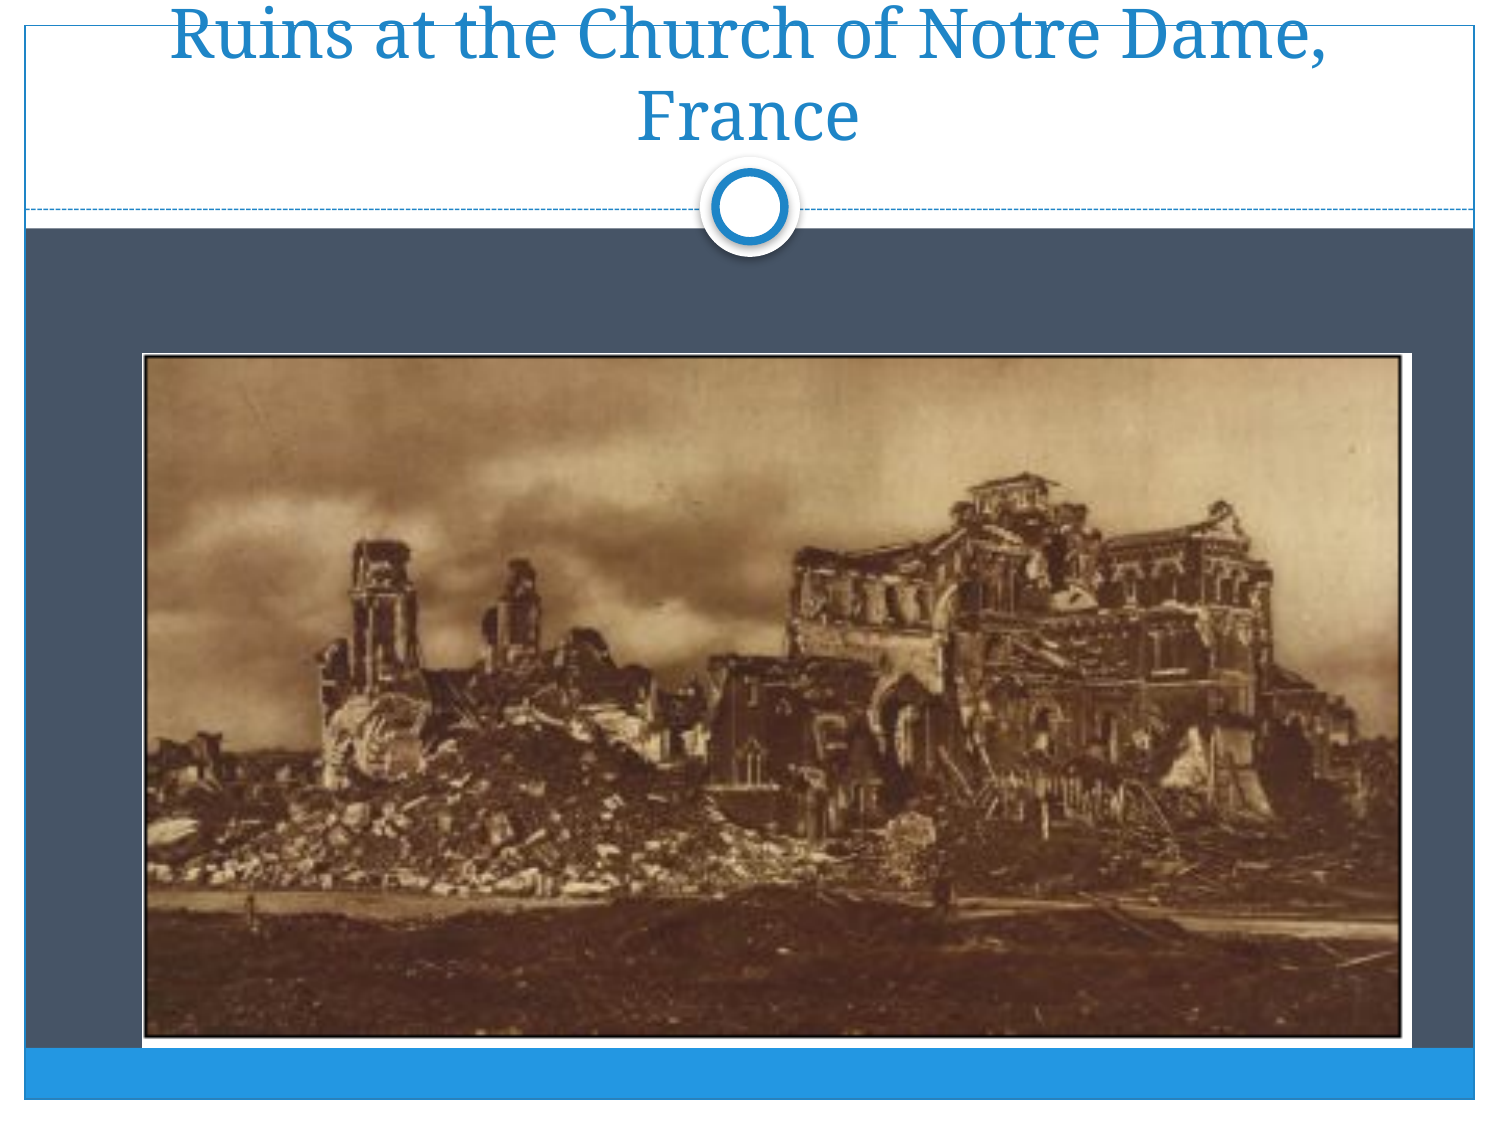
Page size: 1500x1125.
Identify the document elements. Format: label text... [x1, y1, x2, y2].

title Ruins at the Church of Notre Dame, France [49, 37, 1450, 162]
picture [141, 352, 1412, 1049]
